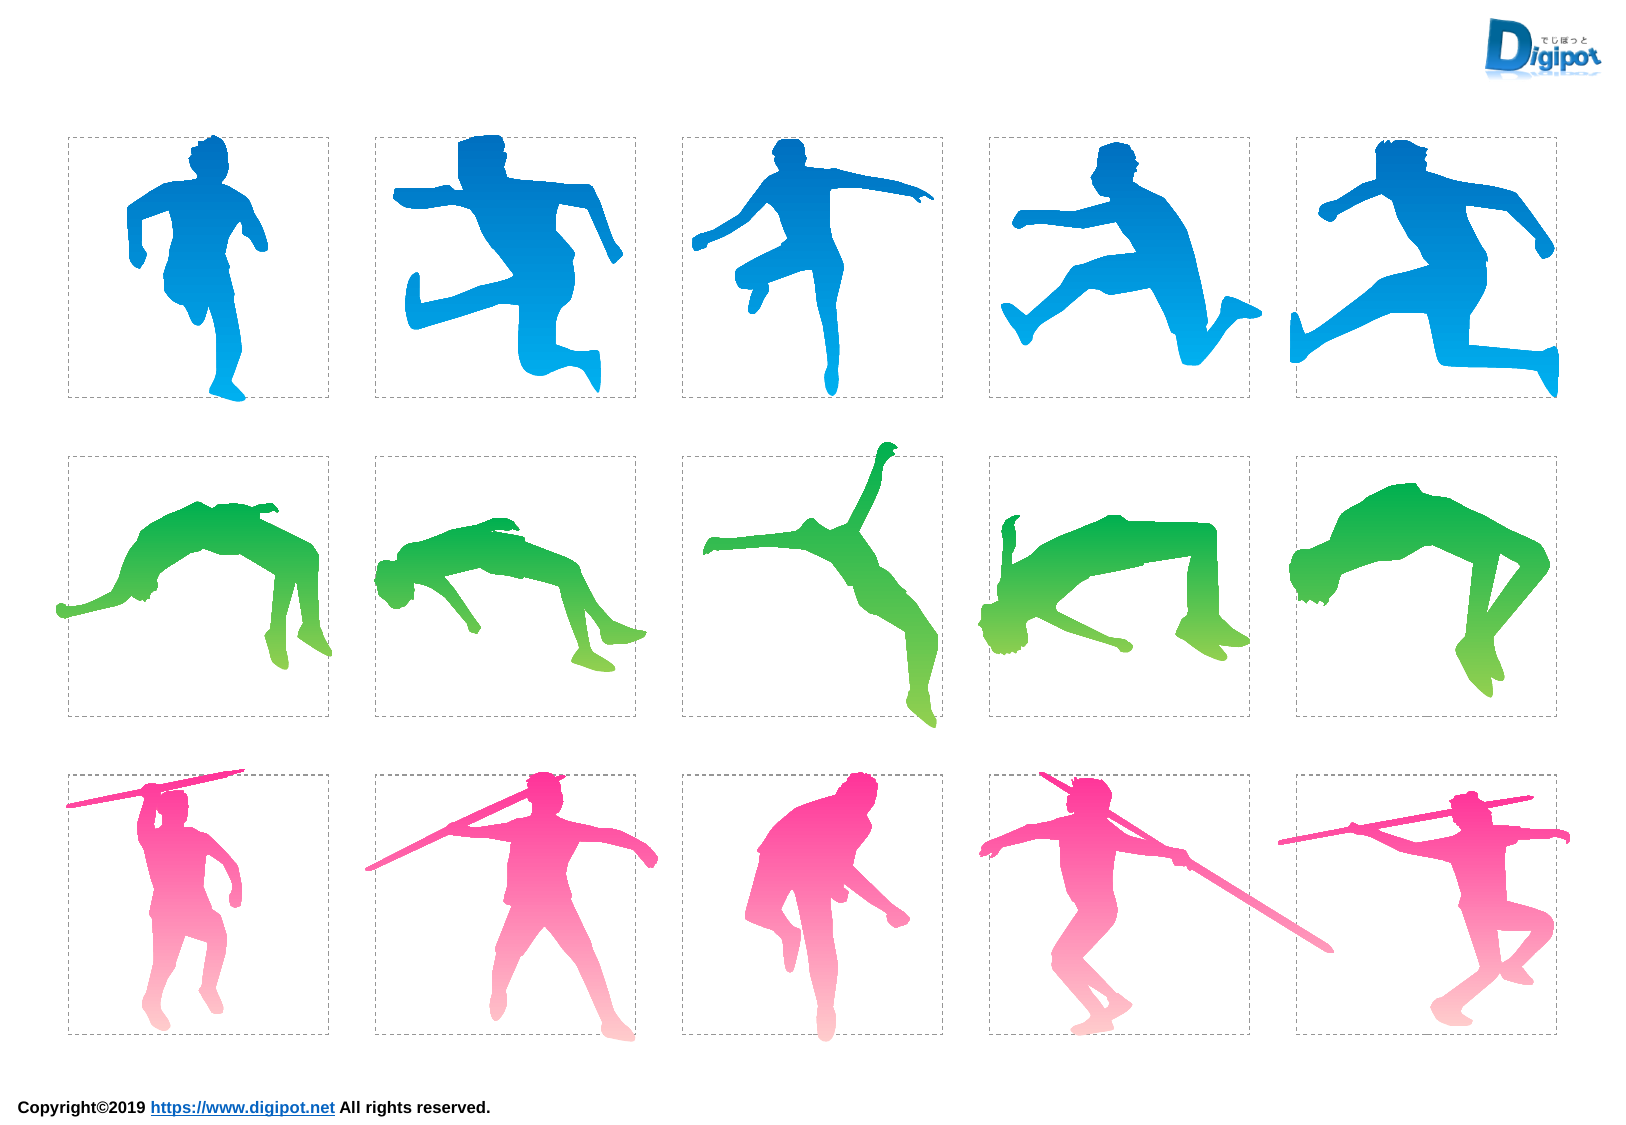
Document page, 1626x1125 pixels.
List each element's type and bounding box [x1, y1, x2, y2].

text_box [692, 138, 935, 396]
text_box [1288, 483, 1551, 698]
text_box [66, 769, 245, 1032]
text_box [1289, 139, 1560, 398]
text_box [744, 771, 910, 1042]
text_box [1001, 142, 1263, 366]
picture [1485, 18, 1602, 82]
text_box [393, 135, 624, 393]
text_box [374, 517, 647, 672]
text_box [978, 514, 1251, 662]
text_box [1277, 791, 1571, 1027]
text_box [365, 771, 658, 1042]
text_box [702, 442, 939, 729]
text_box [979, 772, 1335, 1036]
text_box [55, 501, 333, 670]
text_box [127, 135, 268, 402]
